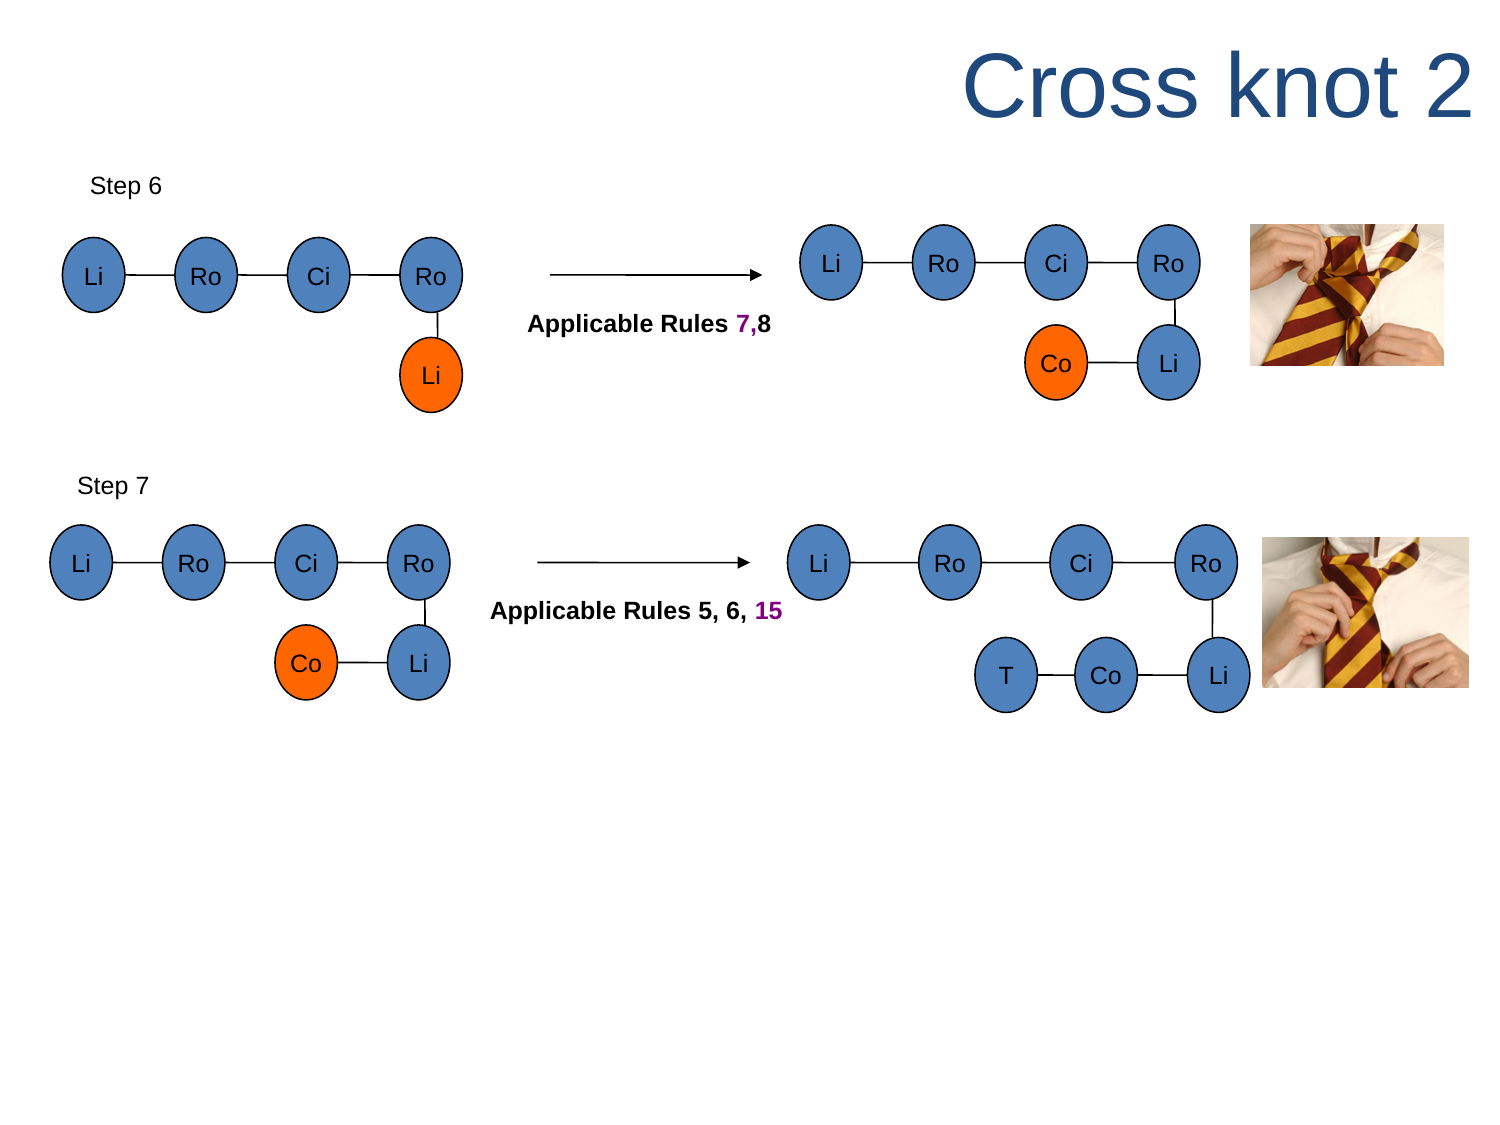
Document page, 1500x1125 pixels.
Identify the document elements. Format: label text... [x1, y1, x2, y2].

text_box T [974, 637, 1038, 713]
picture [1262, 537, 1469, 688]
text_box Ro [918, 524, 982, 600]
text_box Ro [174, 237, 238, 313]
text_box Ci [1024, 224, 1088, 300]
text_box Co [1024, 324, 1088, 400]
text_box Ro [912, 224, 975, 300]
text_box Ro [399, 237, 463, 313]
text_box Li [1137, 324, 1200, 400]
text_box Ci [287, 237, 350, 313]
text_box Li [49, 524, 113, 600]
text_box Step 6 [74, 162, 225, 208]
text_box [537, 556, 751, 569]
text_box Li [62, 237, 125, 313]
text_box Li [1187, 637, 1250, 713]
text_box [549, 268, 763, 282]
text_box Ci [1049, 524, 1113, 600]
text_box Co [274, 624, 338, 700]
text_box Li [399, 337, 463, 413]
text_box Ci [274, 524, 338, 600]
text_box Cross knot 2 [937, 24, 1500, 138]
text_box Co [1074, 637, 1138, 713]
text_box Applicable Rules 7,8 [512, 299, 888, 345]
text_box Ro [1174, 524, 1238, 600]
text_box Li [387, 624, 450, 700]
text_box Applicable Rules 5, 6, 15 [474, 587, 825, 633]
text_box Step 7 [62, 462, 213, 508]
text_box Li [787, 524, 850, 600]
text_box Ro [162, 524, 225, 600]
text_box Li [799, 224, 863, 300]
text_box Ro [387, 524, 450, 600]
picture [1249, 224, 1444, 366]
text_box Ro [1137, 224, 1200, 300]
